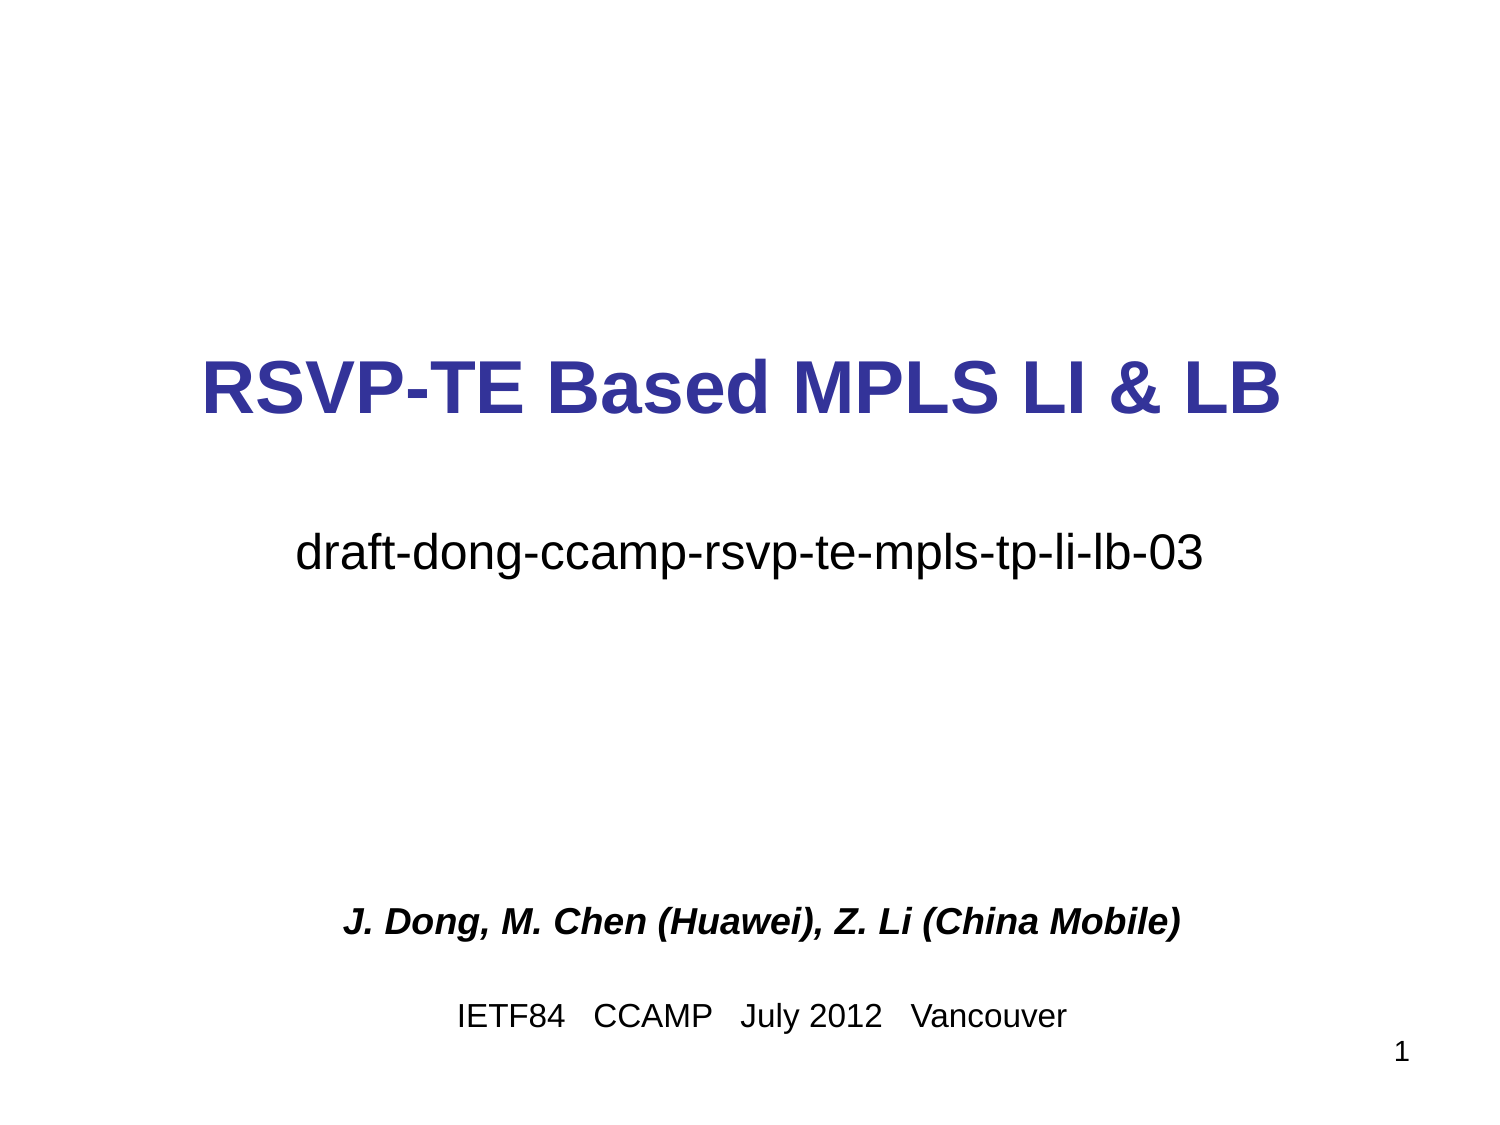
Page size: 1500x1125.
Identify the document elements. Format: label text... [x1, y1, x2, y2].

slide_number 1 [1363, 1024, 1426, 1103]
title RSVP-TE Based MPLS LI & LB [59, 262, 1448, 504]
subtitle J. Dong, M. Chen (Huawei), Z. Li (China Mobile) IETF84 CCAMP July 2012 Vancouver [162, 862, 1363, 1125]
text_box draft-dong-ccamp-rsvp-te-mpls-tp-li-lb-03 [0, 512, 1500, 588]
